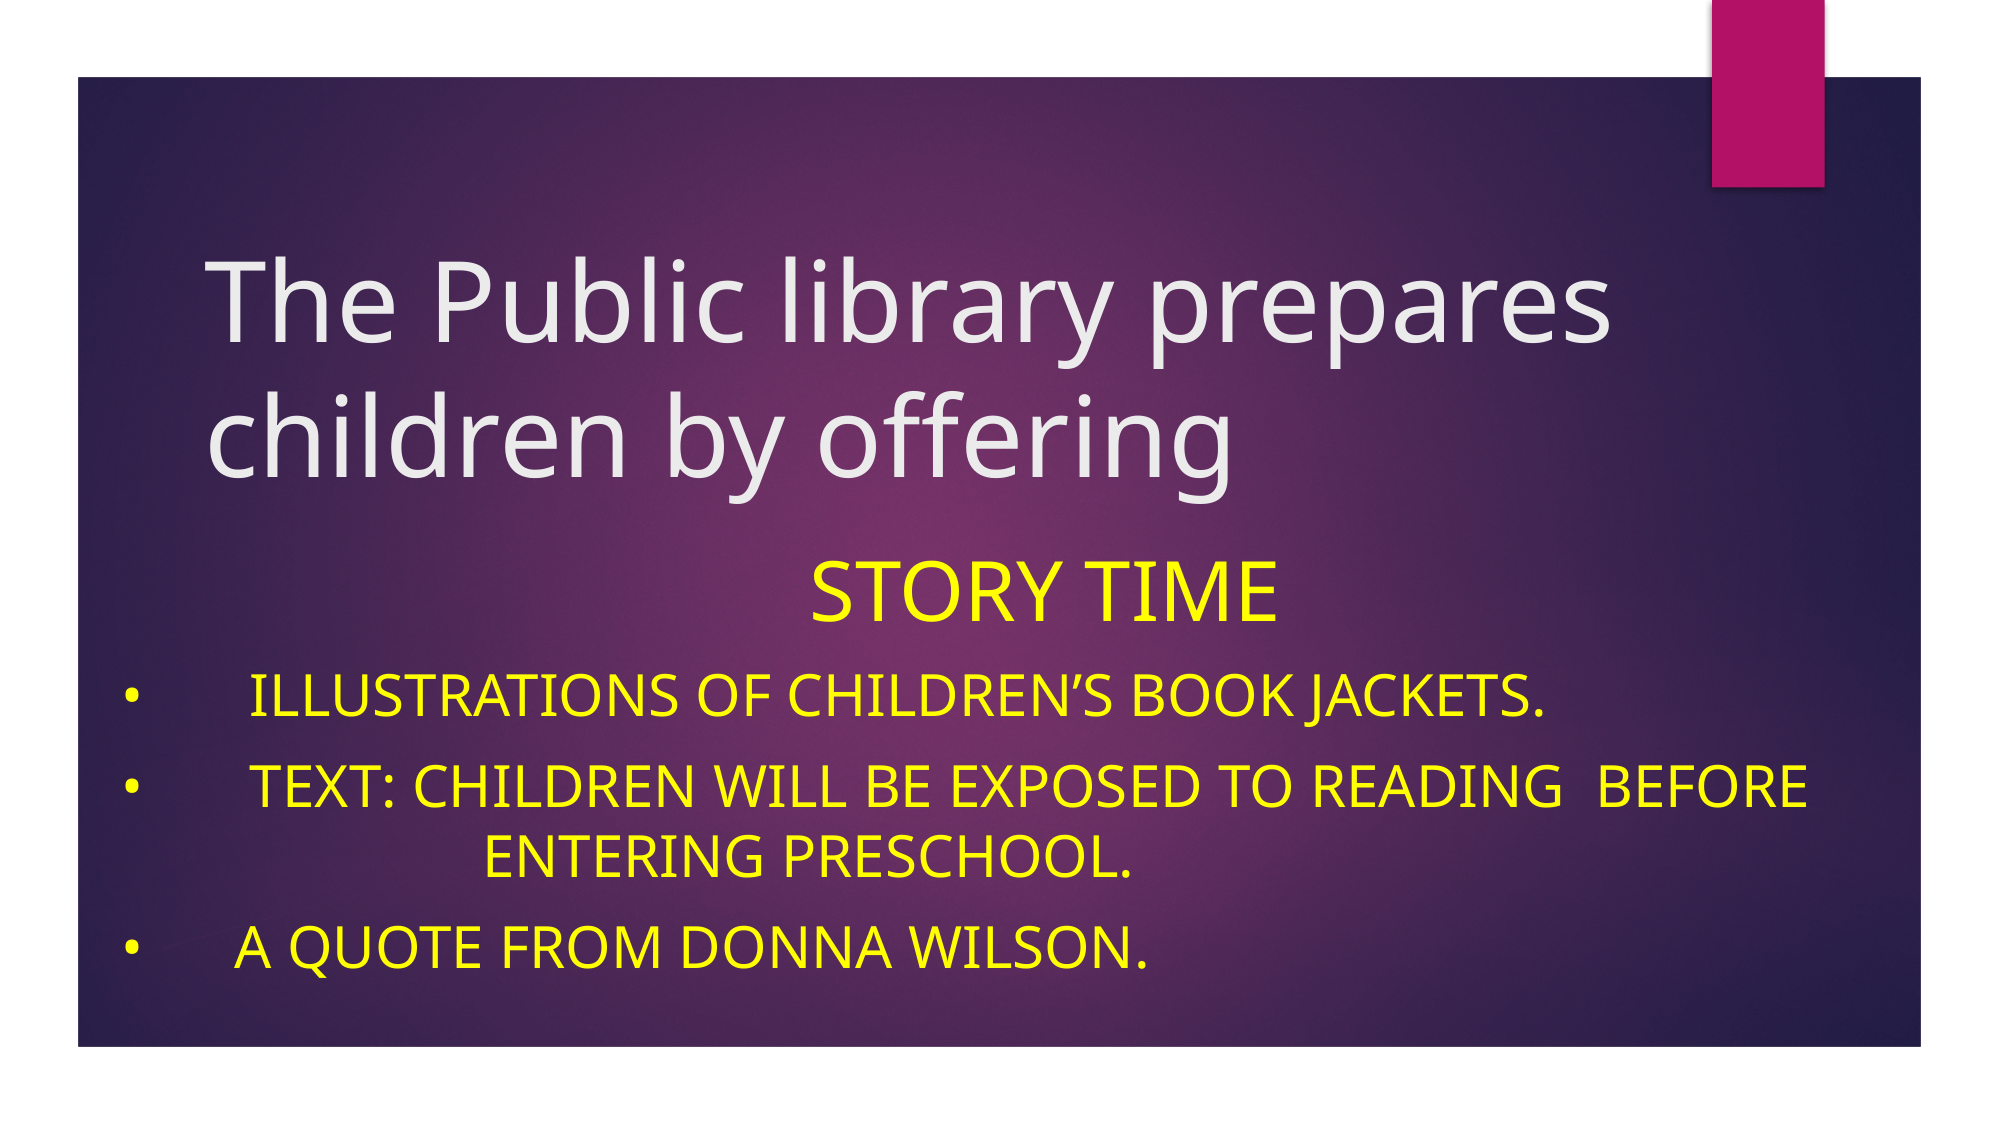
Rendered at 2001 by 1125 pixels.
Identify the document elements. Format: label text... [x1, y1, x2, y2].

title The Public library prepares children by offering [189, 92, 1638, 507]
subtitle Story Time • Illustrations of children’s book jackets. • Text: Children will be exposed to reading before entering preschool. • A QUOTE FROM DONNA WILSON. [91, 530, 2000, 1093]
